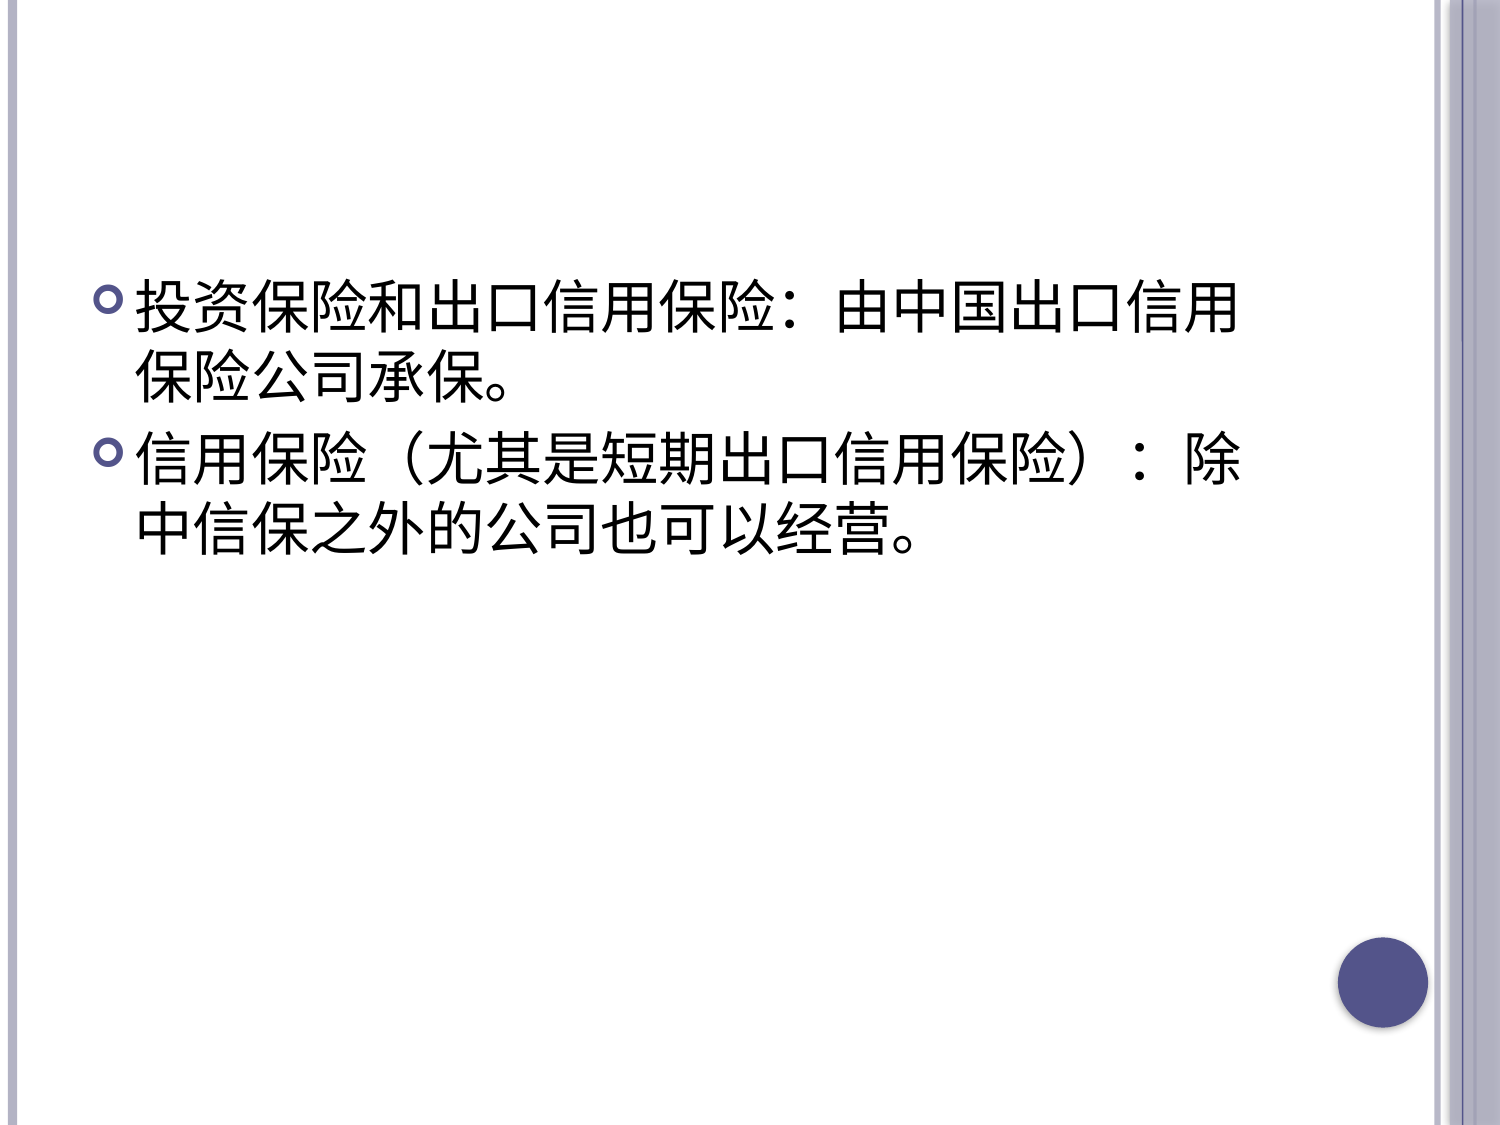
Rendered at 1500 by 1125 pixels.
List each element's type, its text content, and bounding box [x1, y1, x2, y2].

list 投资保险和出口信用保险：由中国出口信用保险公司承保。 信用保险（尤其是短期出口信用保险）：除中信保之外的公司也可以经营。 [74, 262, 1301, 1063]
